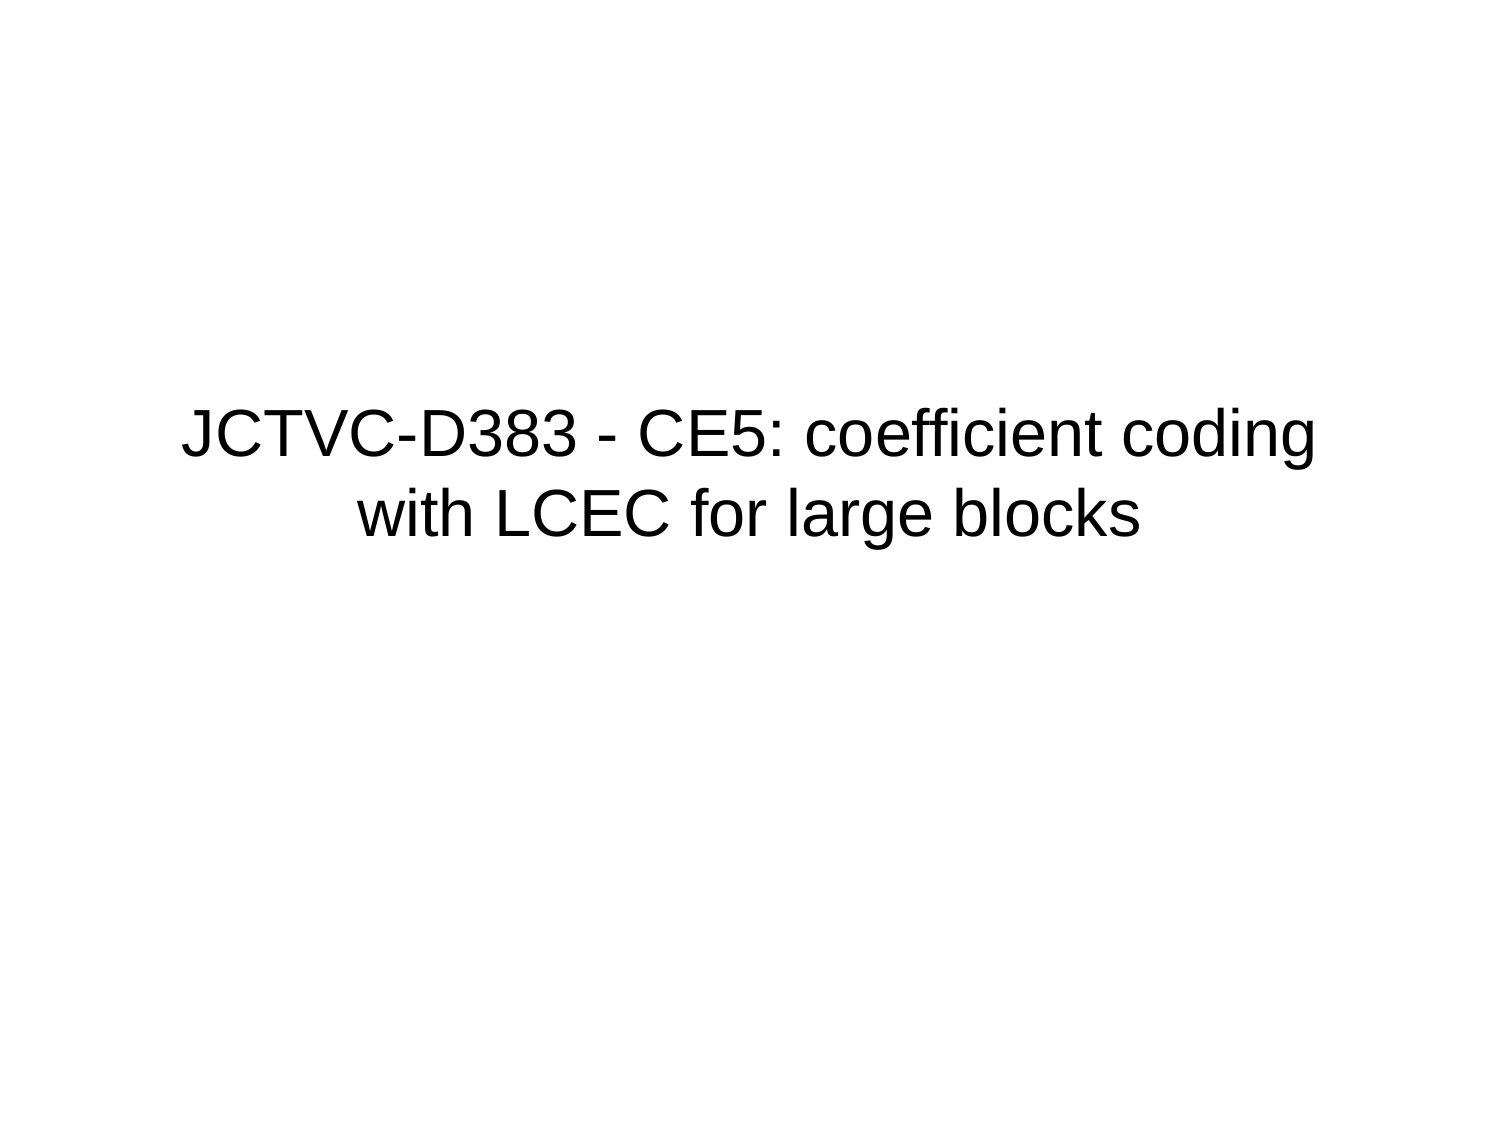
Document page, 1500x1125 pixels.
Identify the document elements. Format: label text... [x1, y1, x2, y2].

title JCTVC-D383 - CE5: coefficient coding with LCEC for large blocks [112, 349, 1388, 591]
